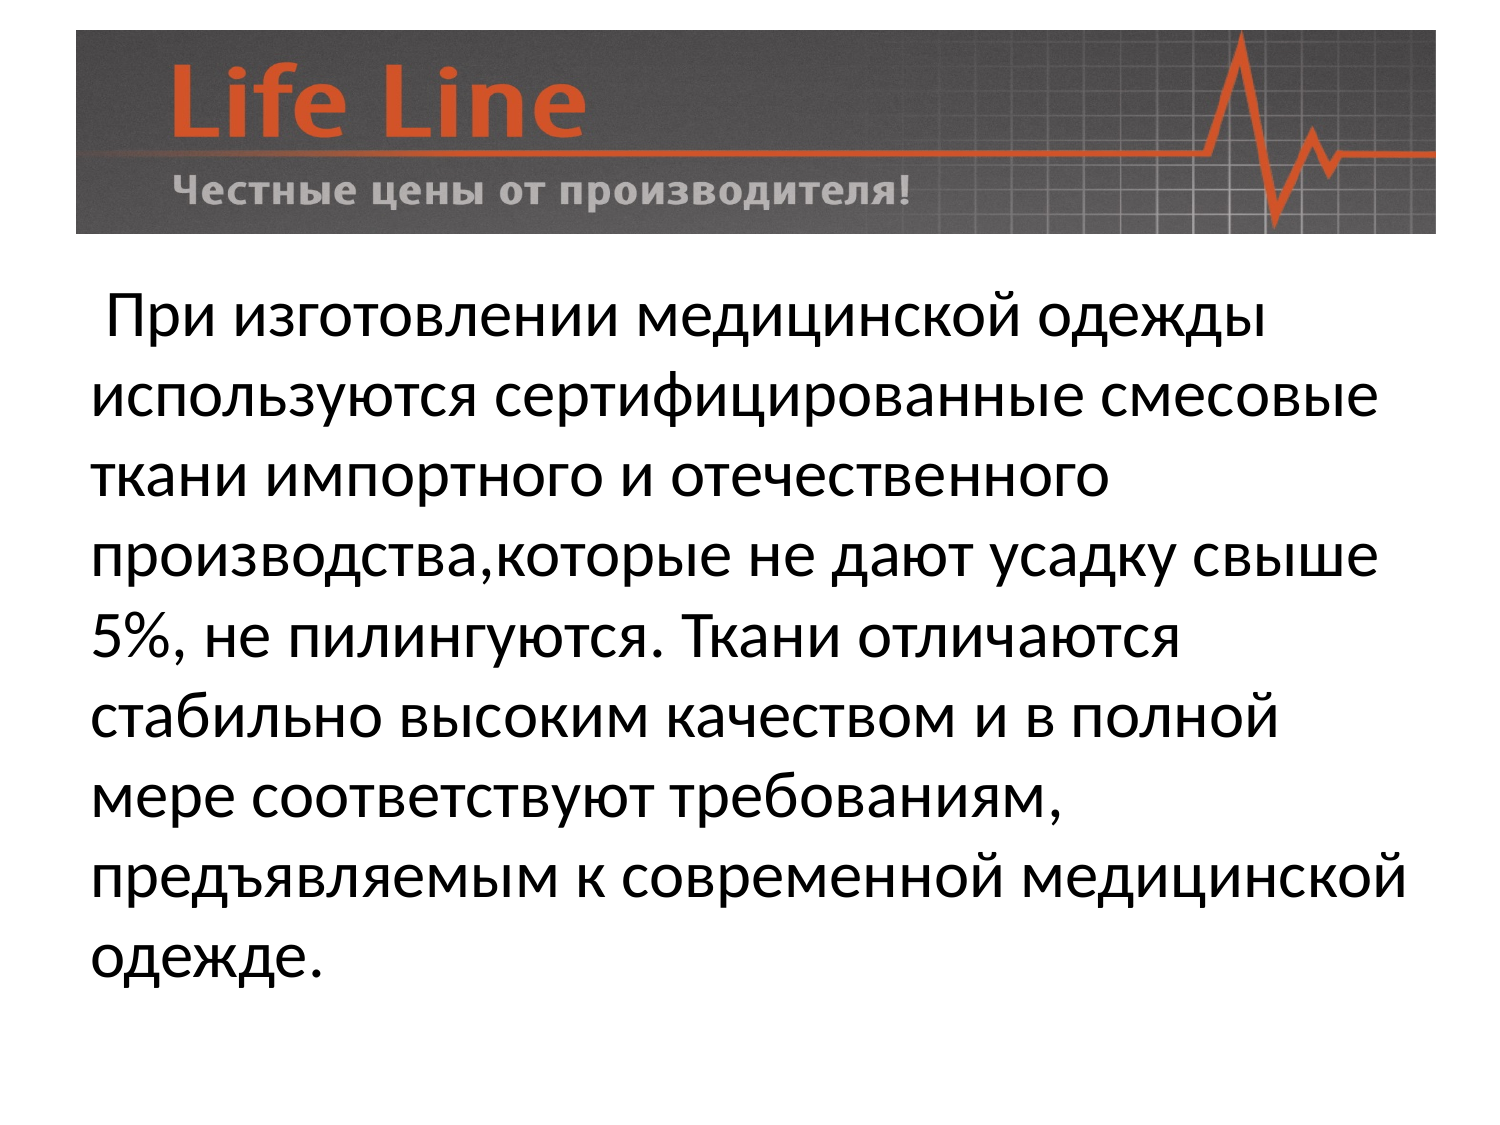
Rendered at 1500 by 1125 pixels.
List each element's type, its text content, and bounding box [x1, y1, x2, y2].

list При изготовлении медицинской одежды используются сертифицированные смесовые ткани импортного и отечественного производства,которые не дают усадку свыше 5%, не пилингуются. Ткани отличаются стабильно высоким качеством и в полной мере соответствуют требованиям, предъявляемым к современной медицинской одежде. [75, 262, 1425, 1005]
picture [76, 30, 1436, 235]
